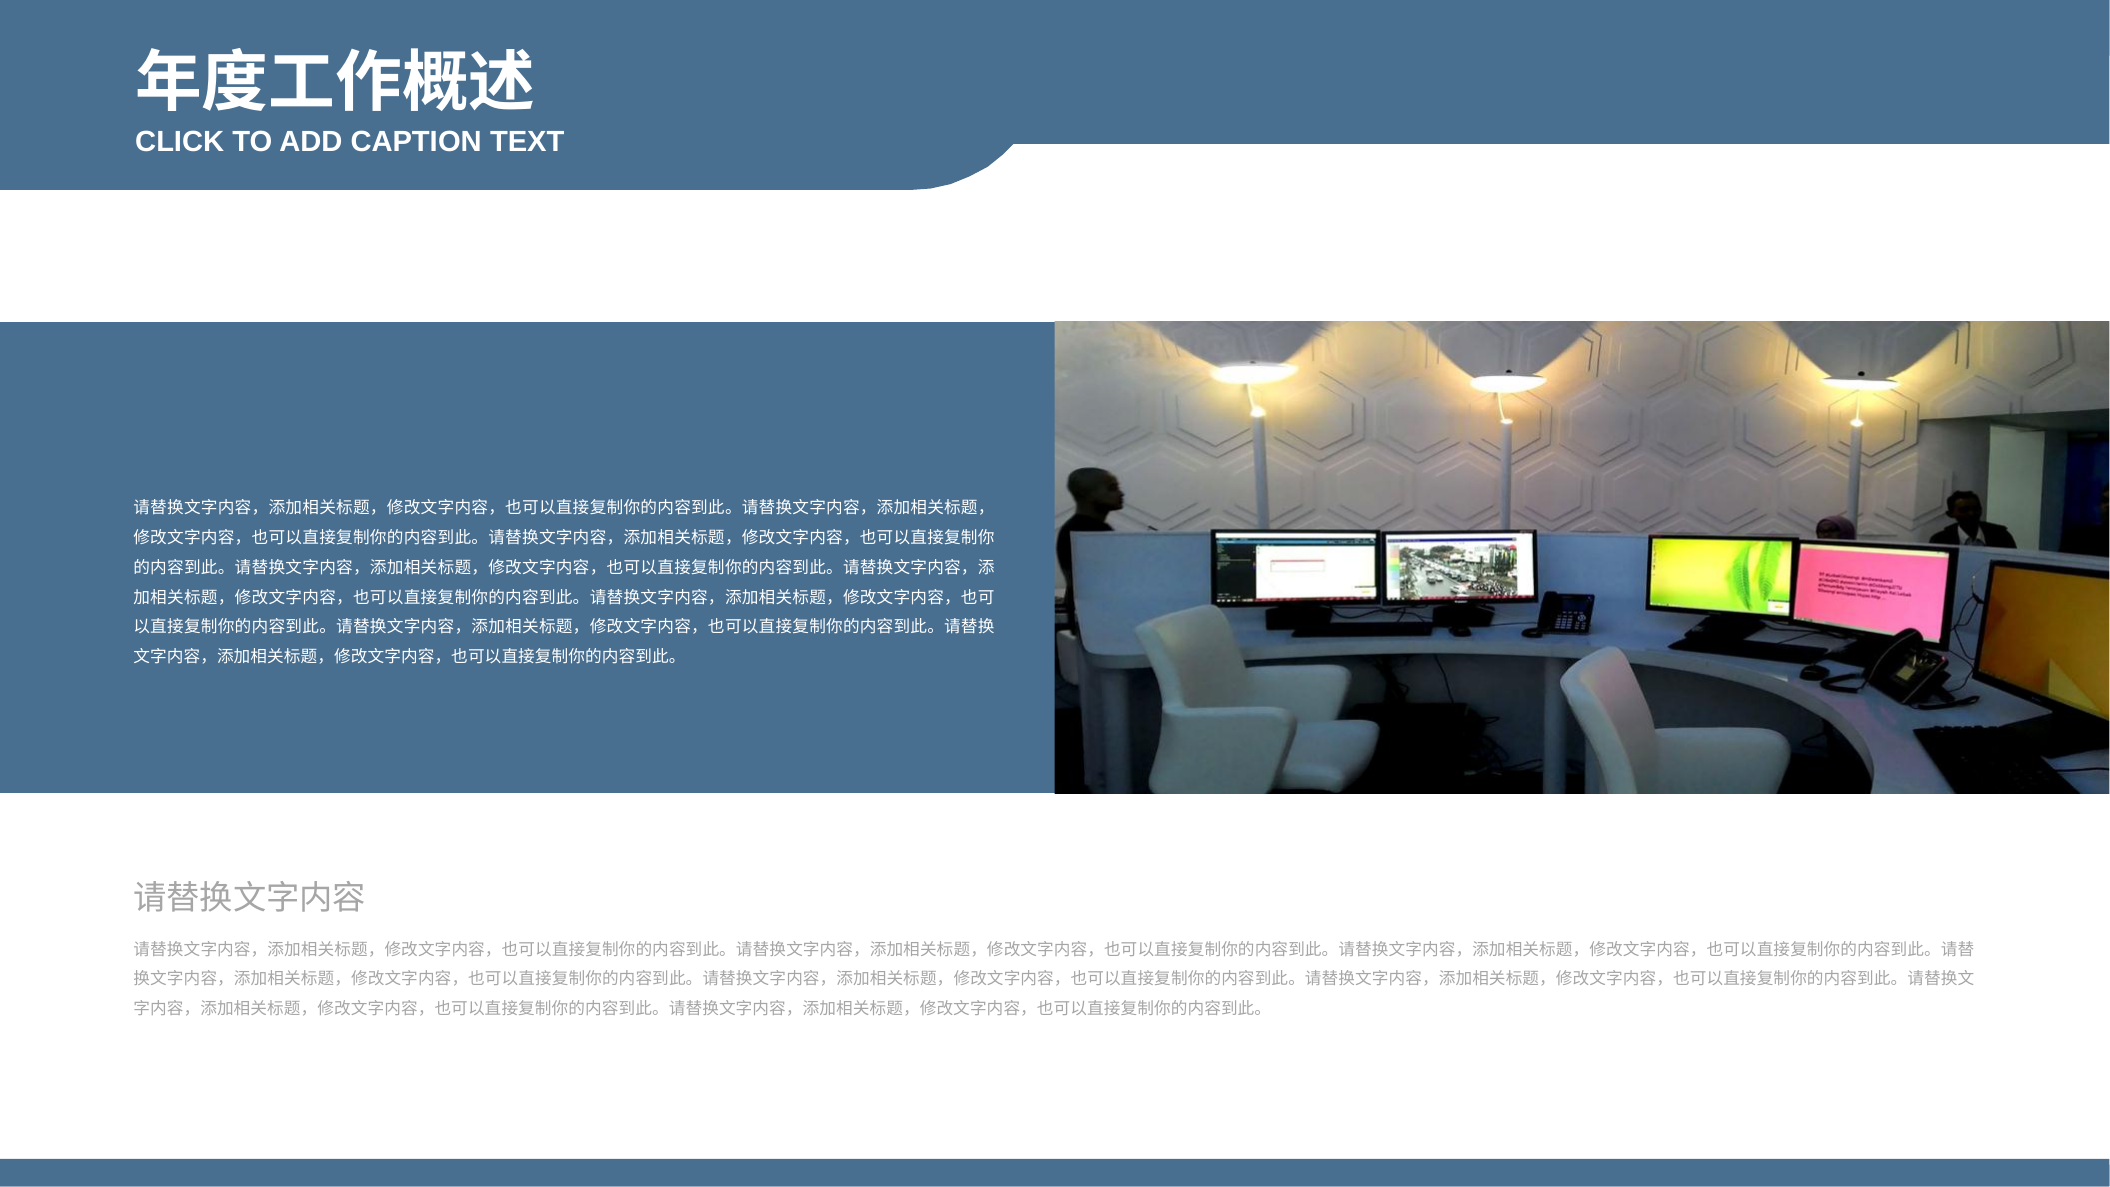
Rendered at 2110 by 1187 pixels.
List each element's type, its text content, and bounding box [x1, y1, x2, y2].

text_box 年度工作概述 [135, 38, 596, 119]
text_box 请替换文字内容，添加相关标题，修改文字内容，也可以直接复制你的内容到此。请替换文字内容，添加相关标题，修改文字内容，也可以直接复制你的内容到此。请替换文字内容，添加相关标题，修改文字内容，也可以直接复制你的内容到此。请替换文字内容，添加相关标题，修改文字内容，也可以直接复制你的内容到此。请替换文字内容，添加相关标题，修改文字内容，也可以直接复制你的内容到此。请替换文字内容，添加相关标题，修改文字内容，也可以直接复制你的内容到此。请替换文字内容，添加相关标题，修改文字内容，也可以直接复制你的内容到此。请替换文字内容，添加相关标题，修改文字内容，也可以直接复制你的内容到此。 [133, 486, 996, 667]
text_box [1054, 321, 2110, 794]
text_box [133, 876, 1977, 1020]
text_box [0, 321, 1054, 794]
text_box CLICK TO ADD CAPTION TEXT [135, 122, 596, 158]
